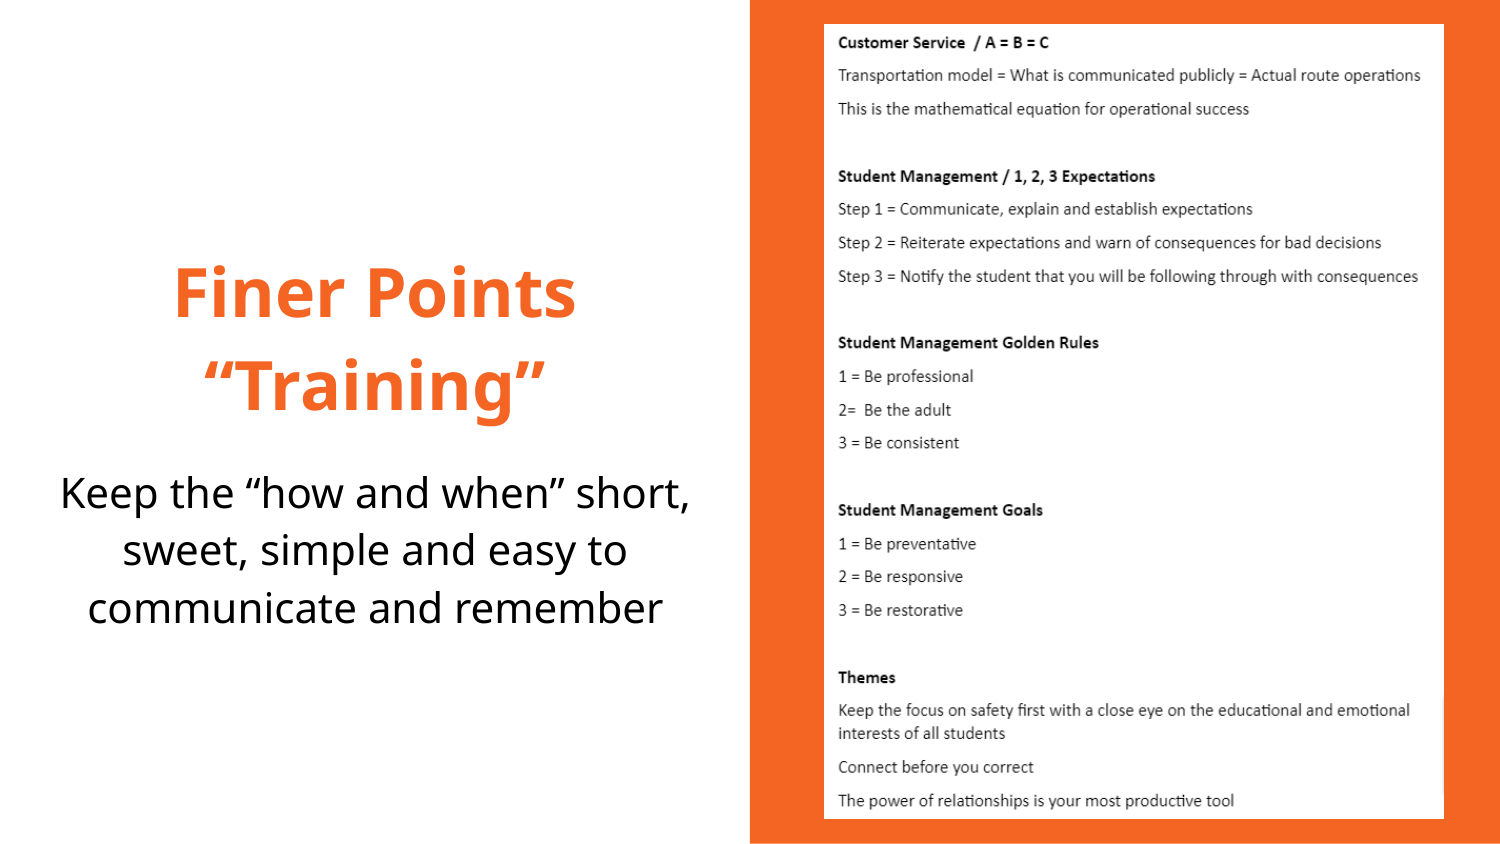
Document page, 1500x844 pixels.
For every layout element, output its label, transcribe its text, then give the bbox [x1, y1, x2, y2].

picture [824, 24, 1445, 819]
title Finer Points “Training” [43, 229, 708, 446]
subtitle Keep the “how and when” short, sweet, simple and easy to communicate and remember [43, 448, 708, 670]
